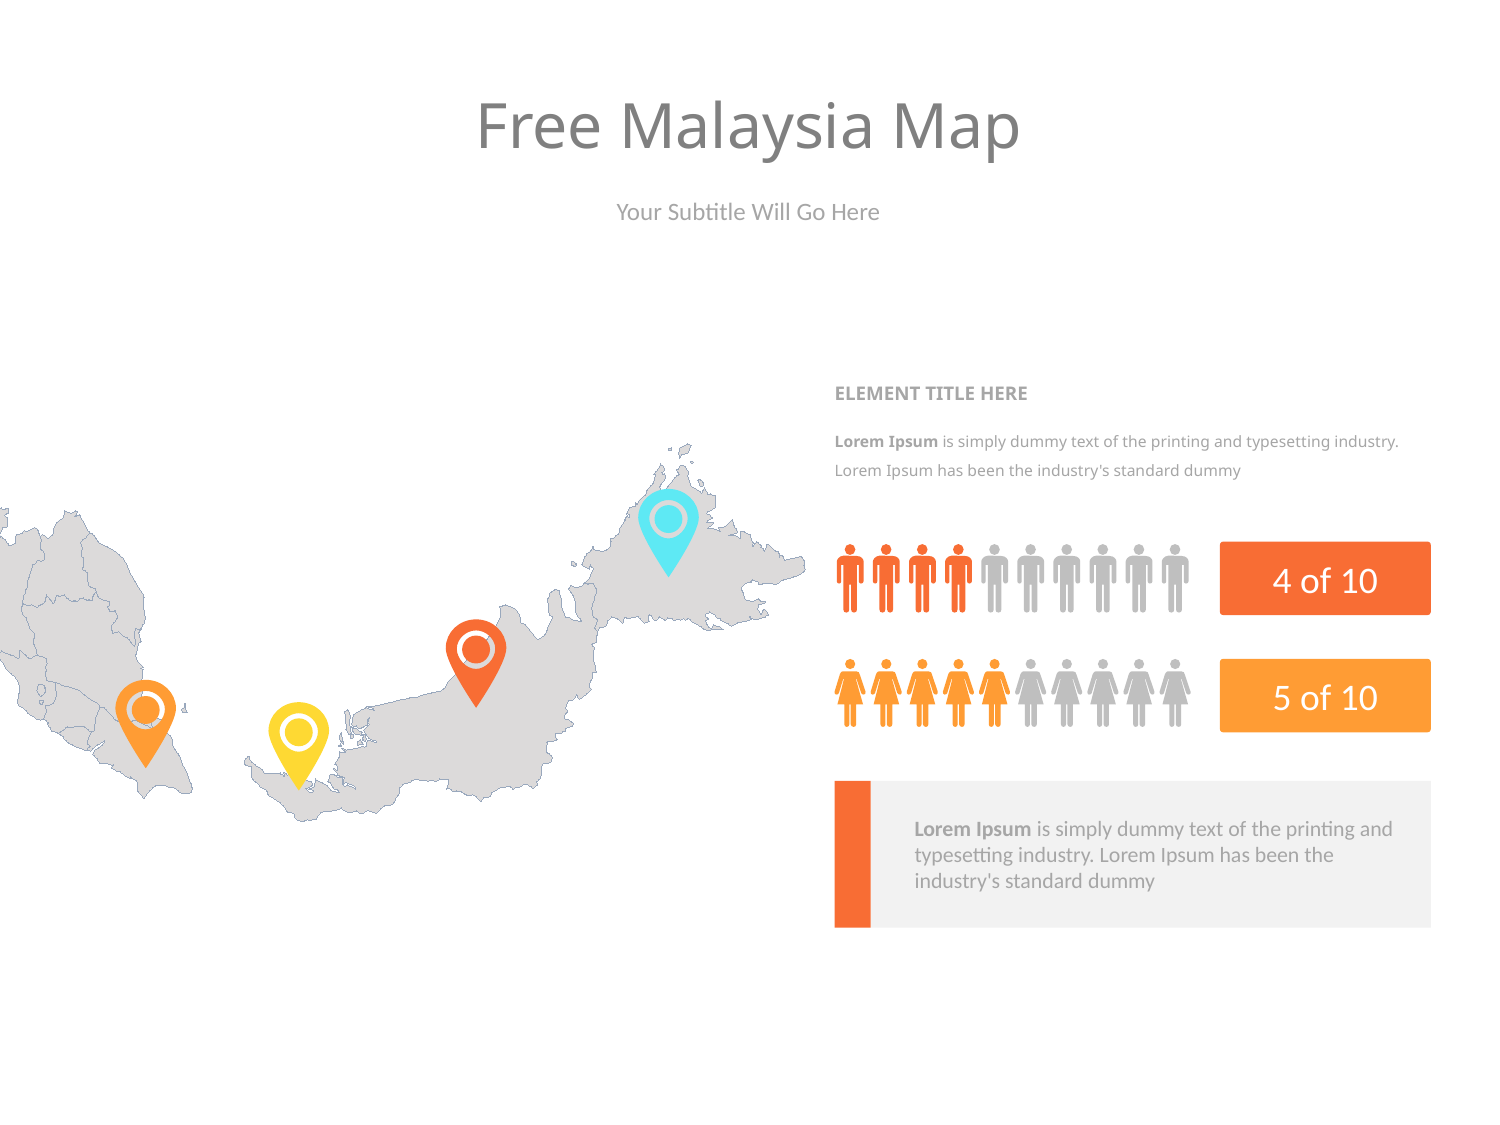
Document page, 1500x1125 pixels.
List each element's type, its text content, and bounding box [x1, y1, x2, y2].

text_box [268, 702, 330, 791]
title Free Malaysia Map [62, 74, 1436, 183]
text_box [638, 488, 699, 578]
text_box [0, 443, 806, 822]
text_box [445, 619, 507, 708]
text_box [115, 679, 176, 769]
list Your Subtitle Will Go Here [62, 193, 1436, 232]
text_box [834, 370, 1431, 928]
